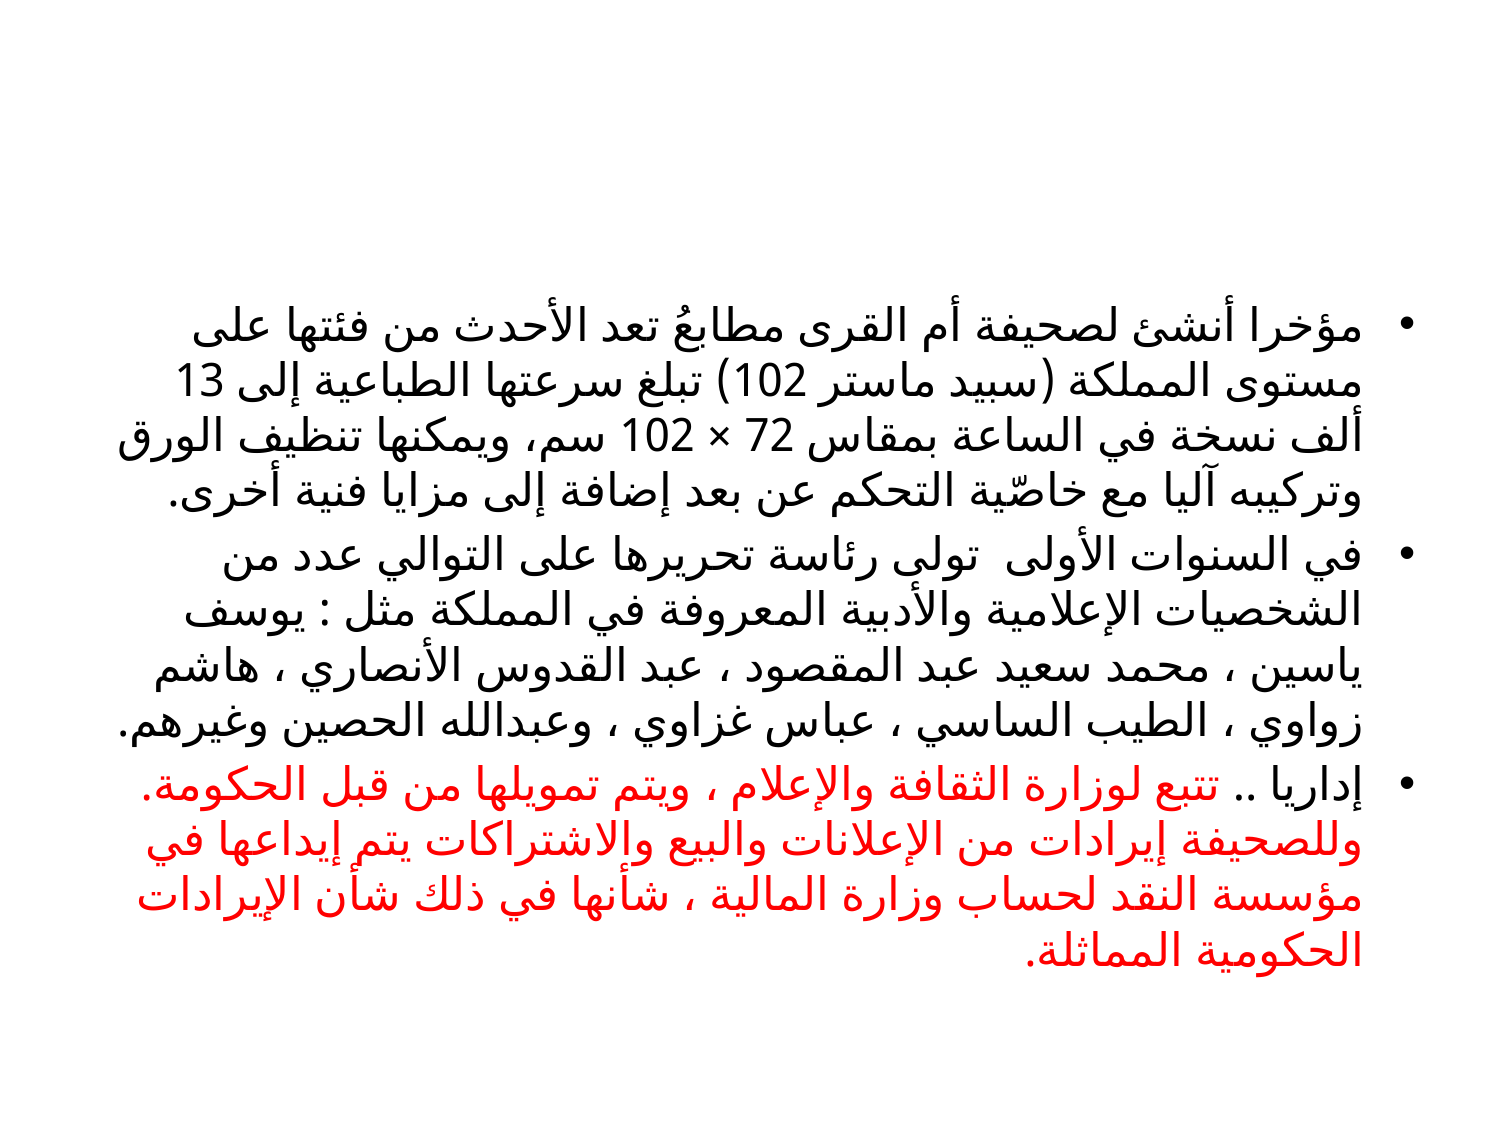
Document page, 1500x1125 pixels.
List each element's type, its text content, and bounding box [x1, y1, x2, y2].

list مؤخرا أنشئ لصحيفة أم القرى مطابعُ تعد الأحدث من فئتها على مستوى المملكة (سبيد ماستر 102) تبلغ سرعتها الطباعية إلى 13 ألف نسخة في الساعة بمقاس 72 × 102 سم، ويمكنها تنظيف الورق وتركيبه آليا مع خاصّية التحكم عن بعد إضافة إلى مزايا فنية أخرى. في السنوات الأولى تولى رئاسة تحريرها على التوالي عدد من الشخصيات الإعلامية والأدبية المعروفة في المملكة مثل : يوسف ياسين ، محمد سعيد عبد المقصود ، عبد القدوس الأنصاري ، هاشم زواوي ، الطيب الساسي ، عباس غزاوي ، وعبدالله الحصين وغيرهم. إداريا .. تتبع لوزارة الثقافة والإعلام ، ويتم تمويلها من قبل الحكومة. وللصحيفة إيرادات من الإعلانات والبيع والاشتراكات يتم إيداعها في مؤسسة النقد لحساب وزارة المالية ، شأنها في ذلك شأن الإيرادات الحكومية المماثلة. [75, 287, 1425, 1063]
